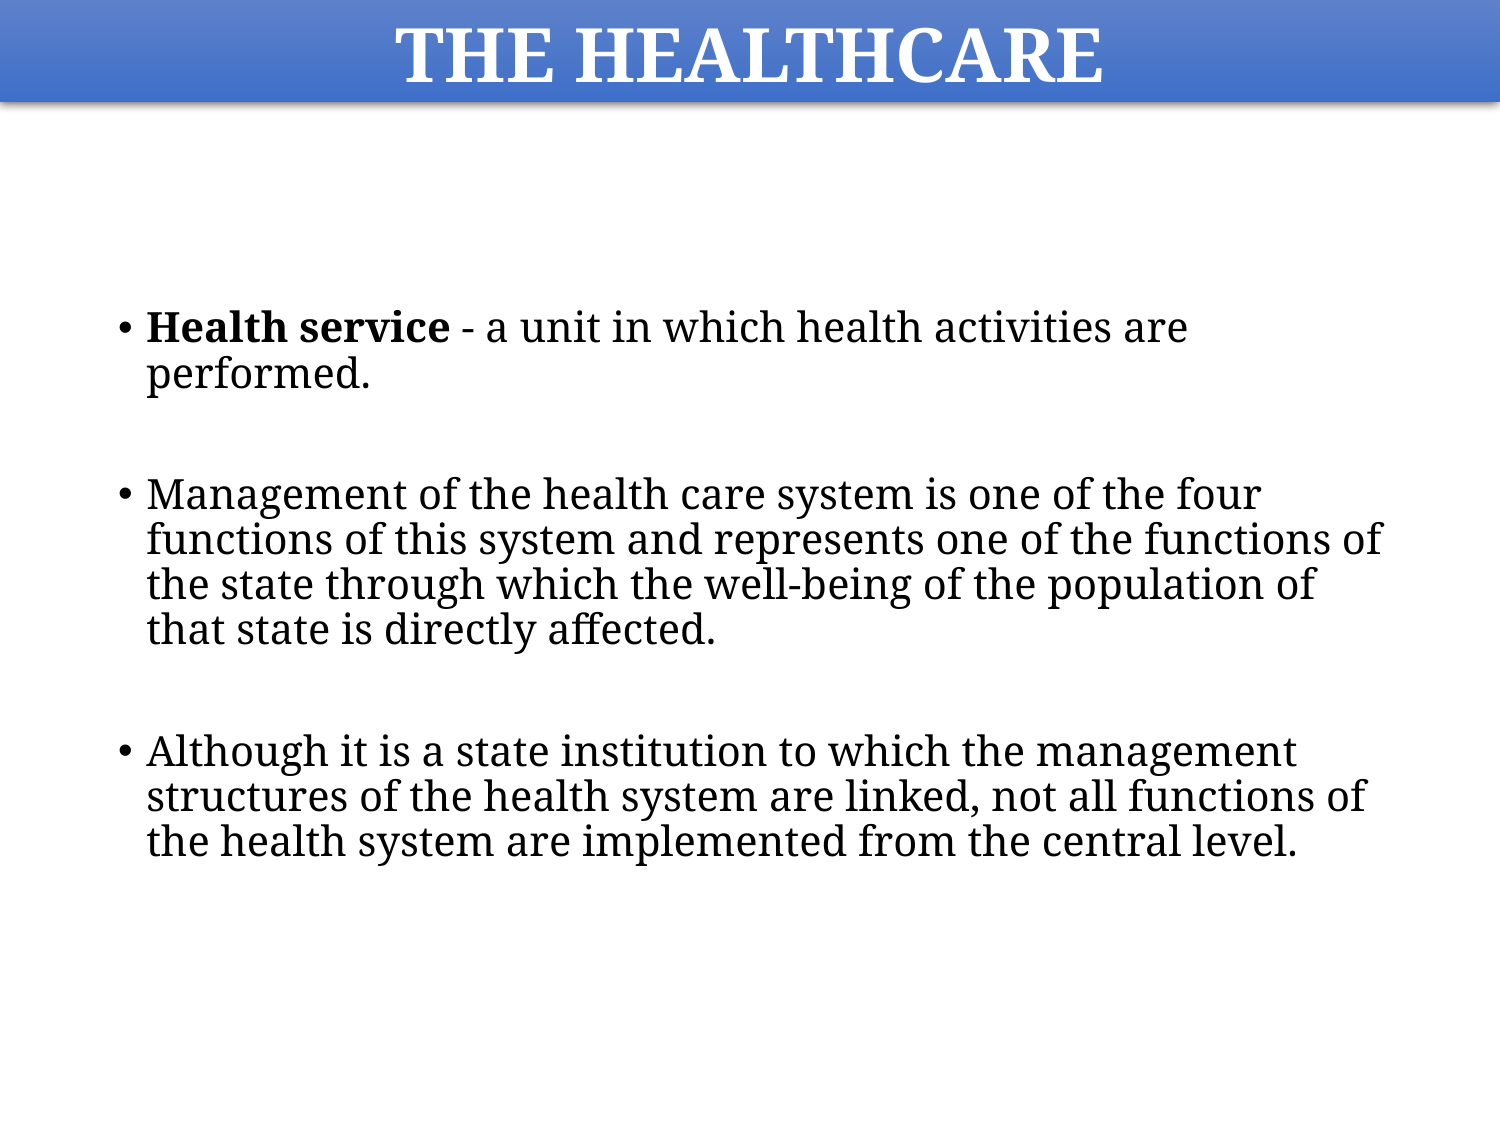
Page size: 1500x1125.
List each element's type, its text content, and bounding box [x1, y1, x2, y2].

list Health service - a unit in which health activities are performed. Management of the health care system is one of the four functions of this system and represents one of the functions of the state through which the well-being of the population of that state is directly affected. Although it is a state institution to which the management structures of the health system are linked, not all functions of the health system are implemented from the central level. [103, 299, 1397, 1014]
text_box THE HEALTHCARE [0, 0, 1500, 102]
